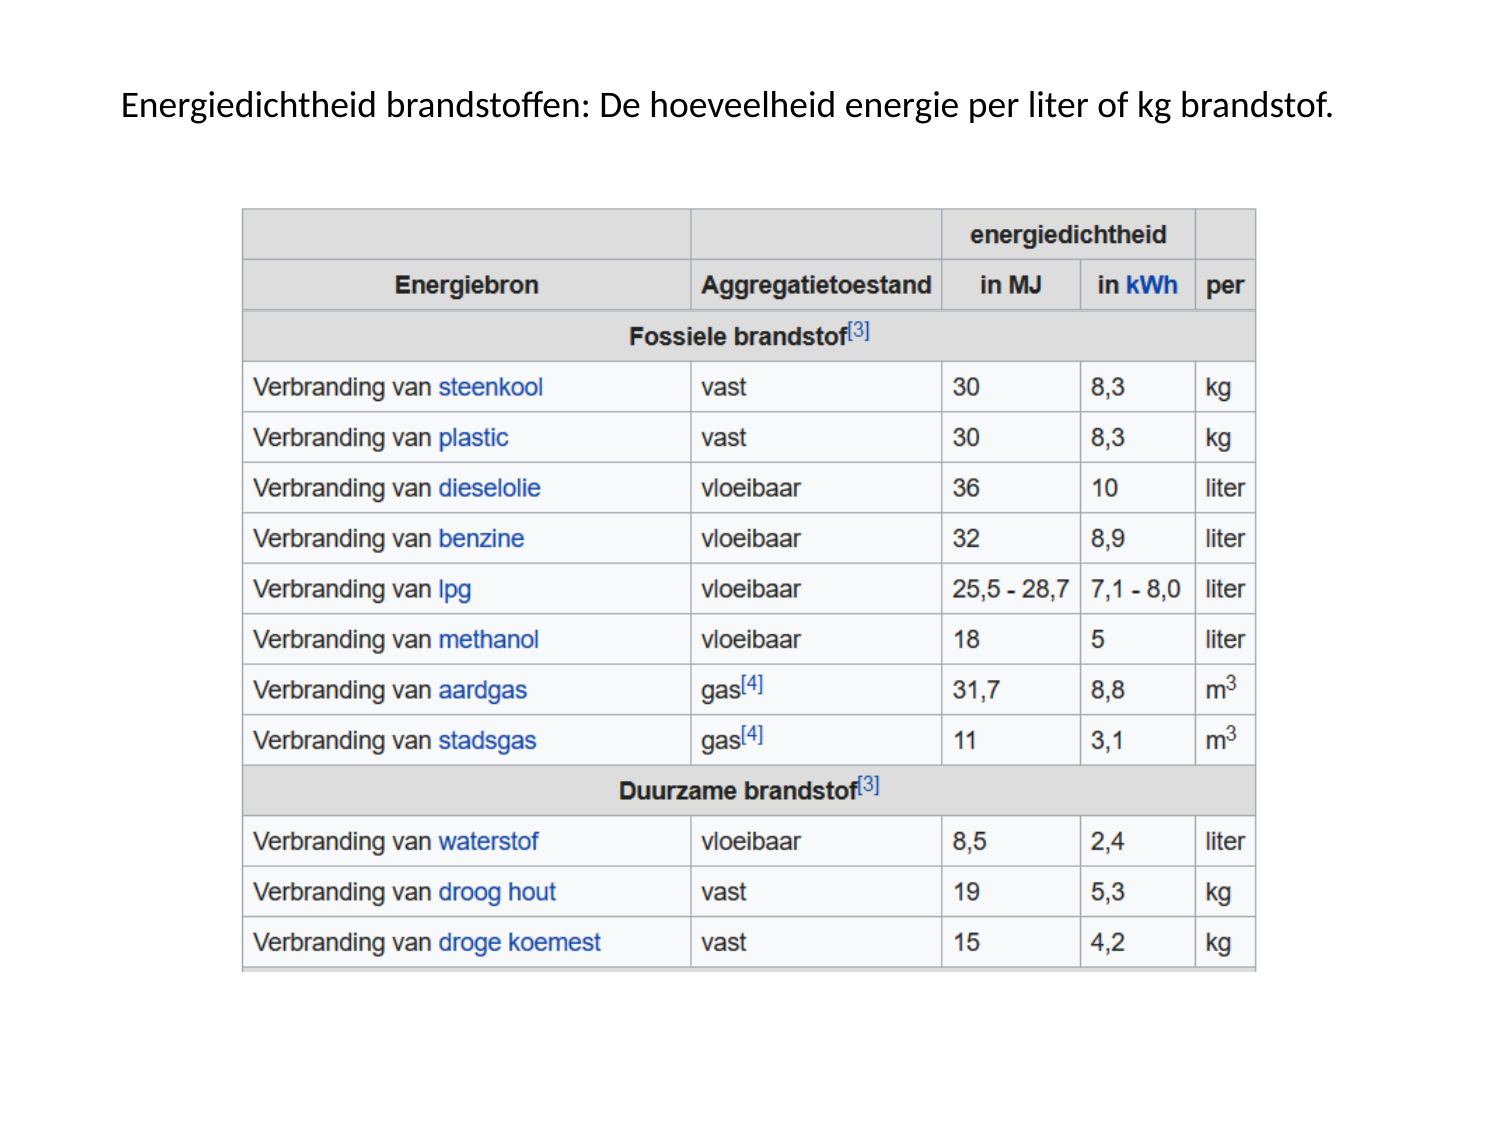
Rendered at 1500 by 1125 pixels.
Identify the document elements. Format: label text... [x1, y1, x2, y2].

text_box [235, 200, 1265, 972]
text_box Energiedichtheid brandstoffen: De hoeveelheid energie per liter of kg brandstof. [106, 72, 1351, 133]
